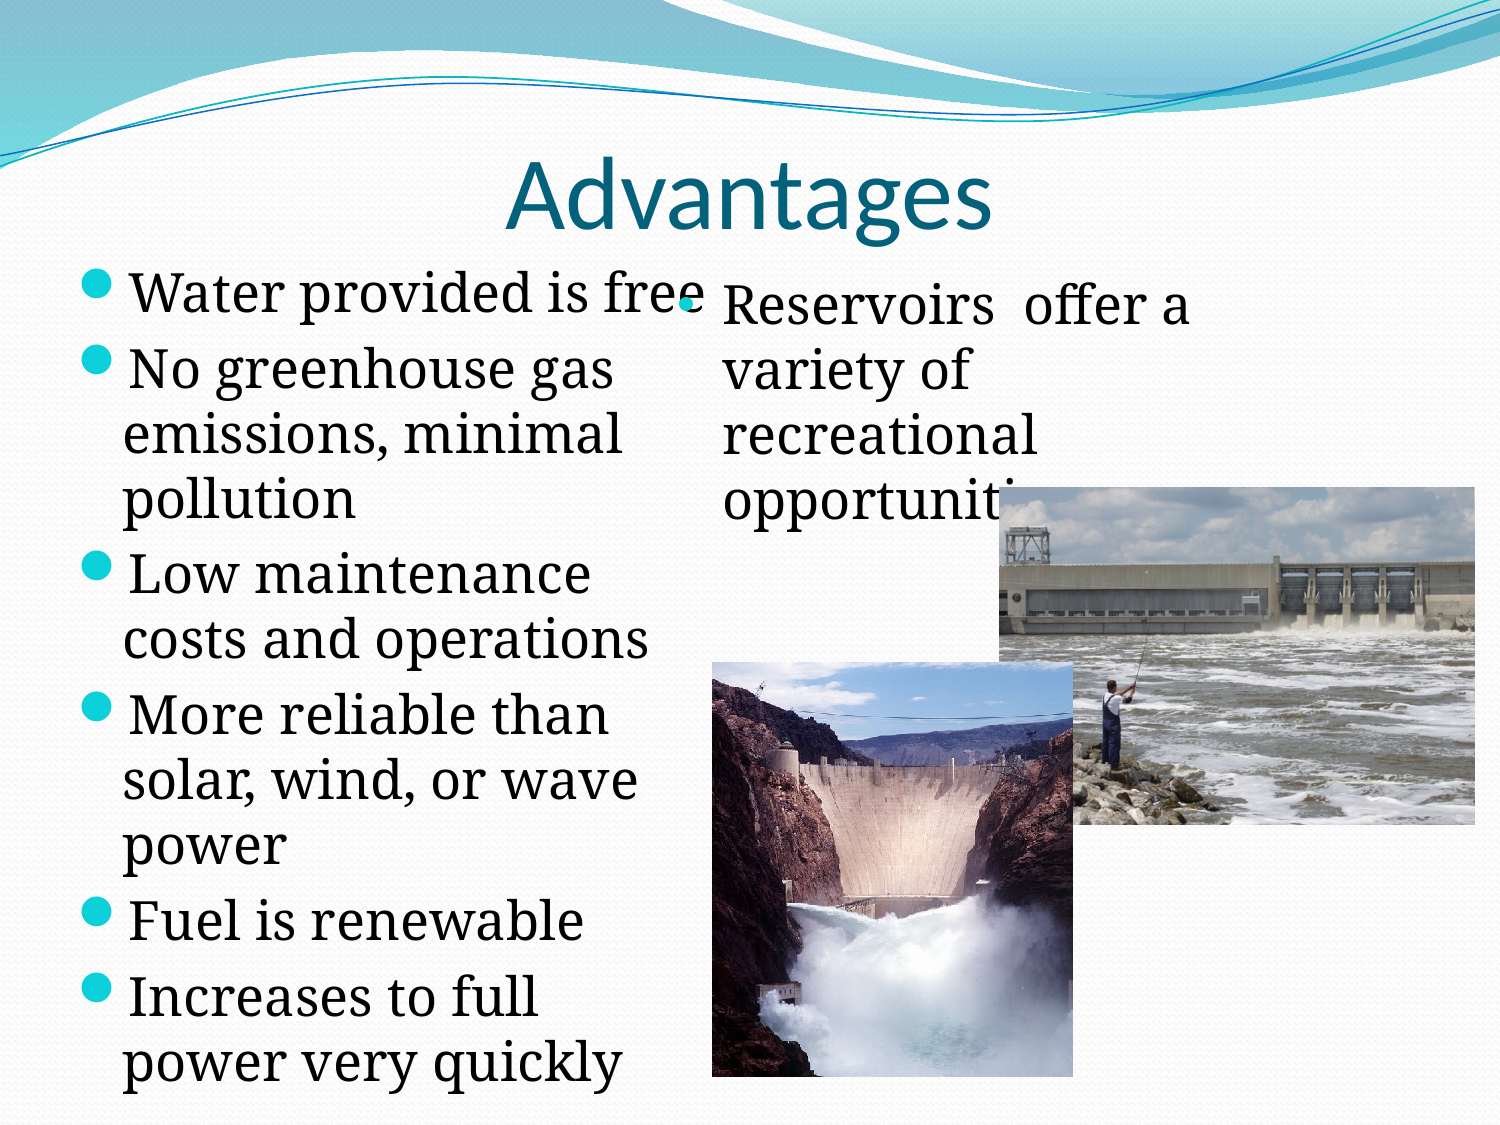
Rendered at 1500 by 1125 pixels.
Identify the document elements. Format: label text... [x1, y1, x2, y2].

list Water provided is free No greenhouse gas emissions, minimal pollution Low maintenance costs and operations More reliable than solar, wind, or wave power Fuel is renewable Increases to full power very quickly [62, 174, 726, 828]
picture [712, 487, 1476, 1077]
title Advantages [74, 62, 1426, 251]
list Reservoirs offer a variety of recreational opportunities [662, 187, 1263, 893]
